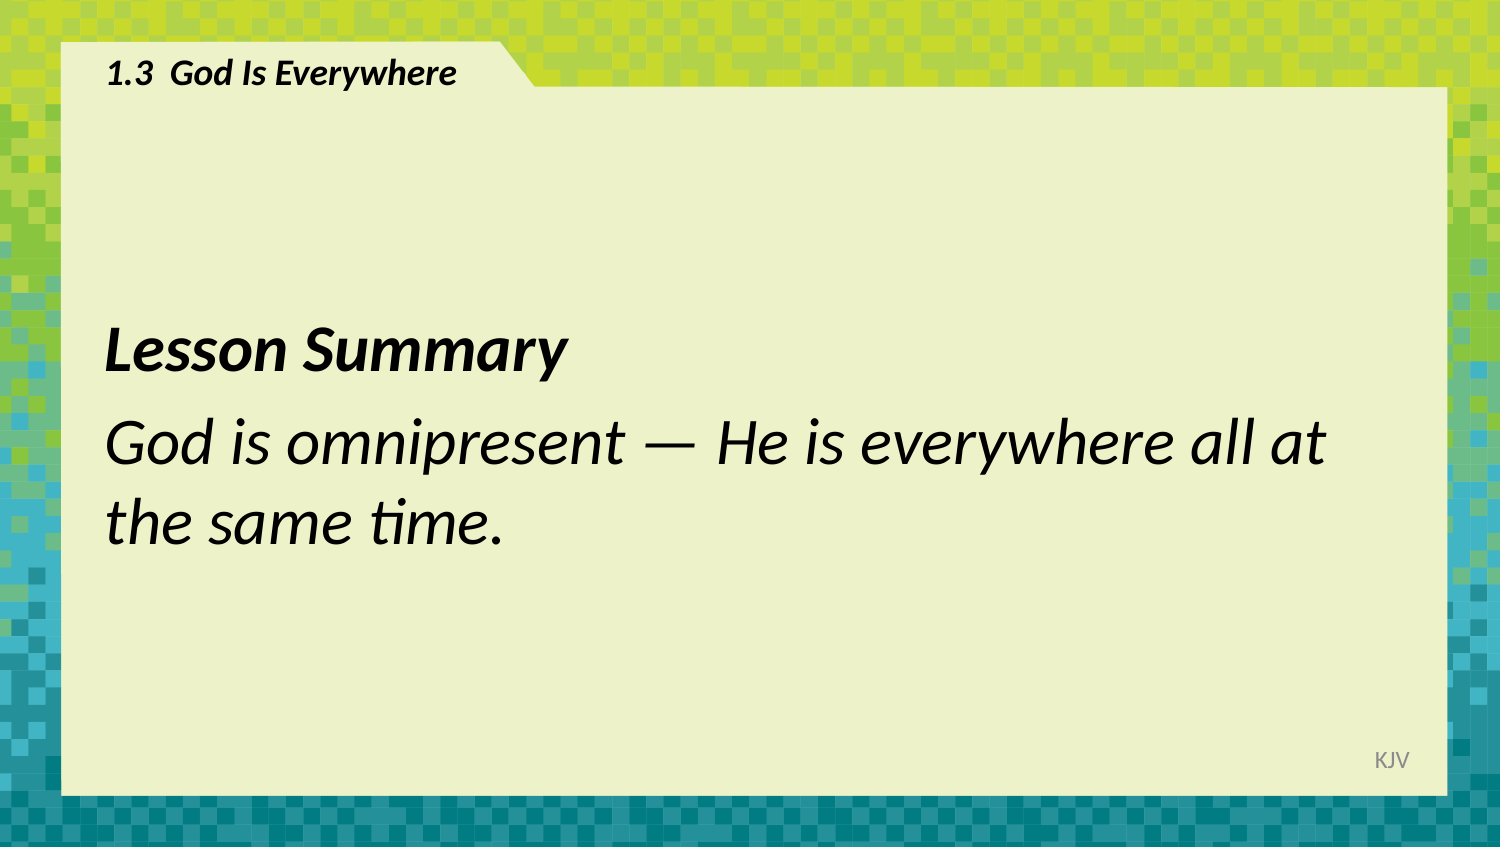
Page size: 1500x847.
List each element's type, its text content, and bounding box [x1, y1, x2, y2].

list Lesson Summary God is omnipresent — He is everywhere all at the same time. [89, 141, 1403, 722]
footer KJV [950, 736, 1425, 782]
title 1.3 God Is Everywhere [89, 33, 1420, 108]
picture [0, 0, 1500, 847]
